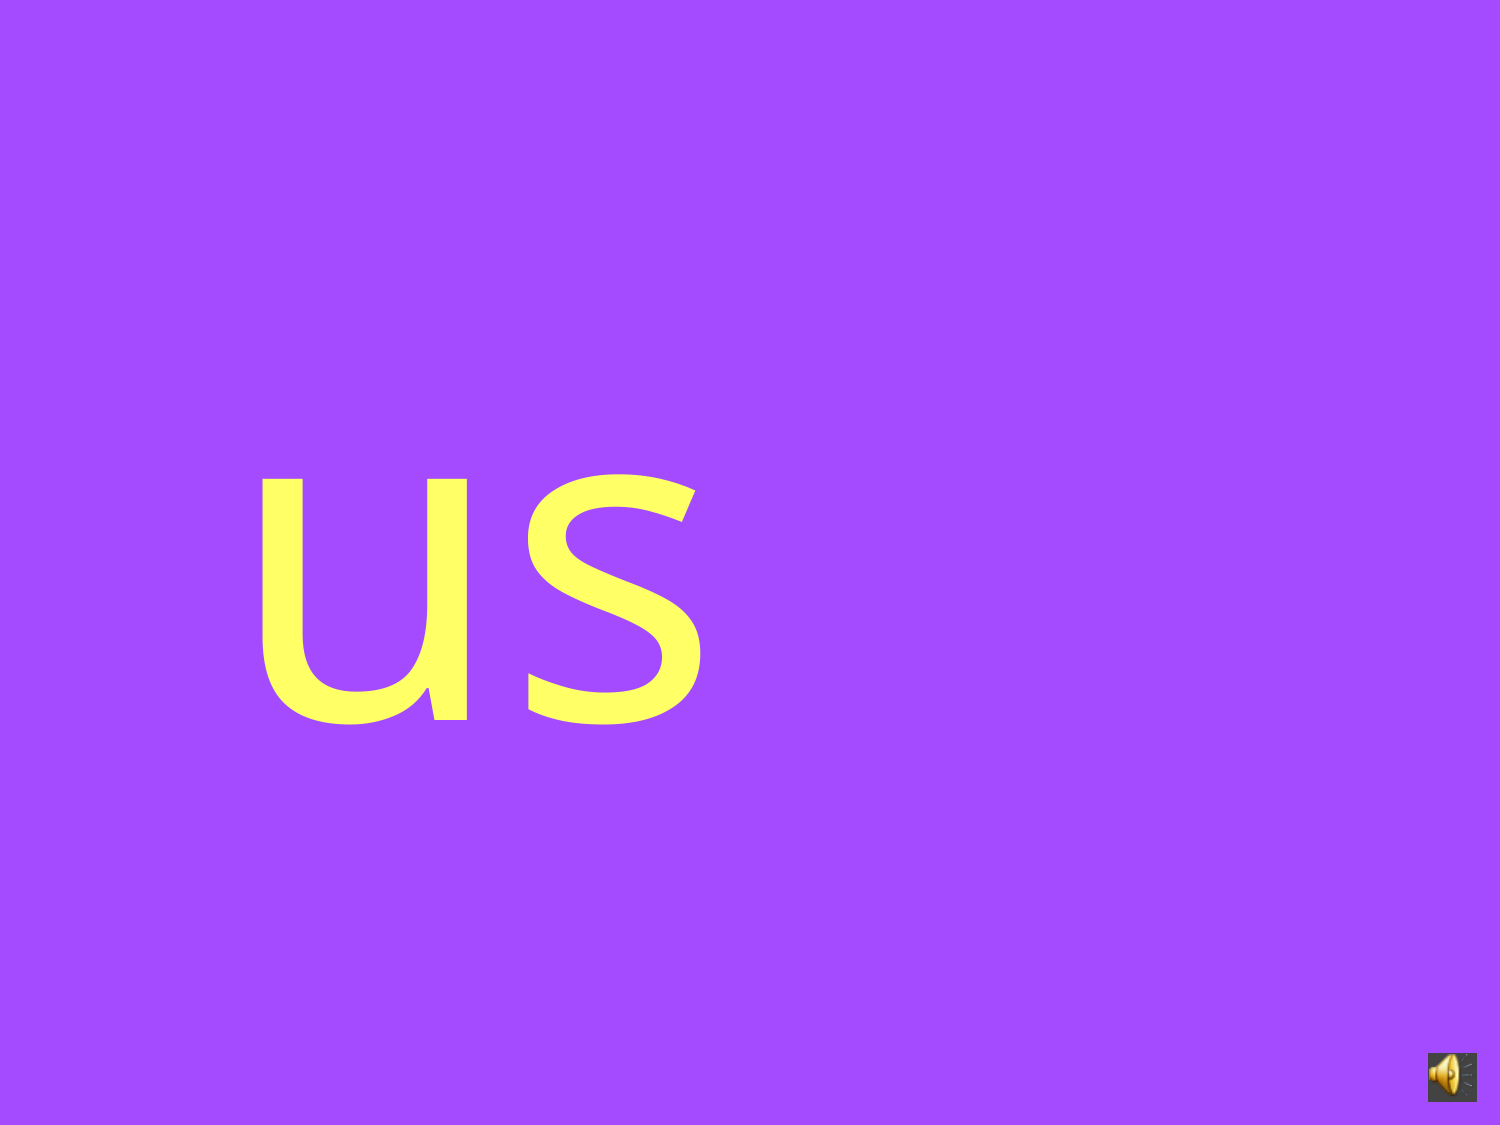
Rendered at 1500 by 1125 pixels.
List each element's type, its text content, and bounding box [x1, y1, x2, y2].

picture [1427, 1052, 1478, 1103]
subtitle us [212, 262, 1450, 763]
